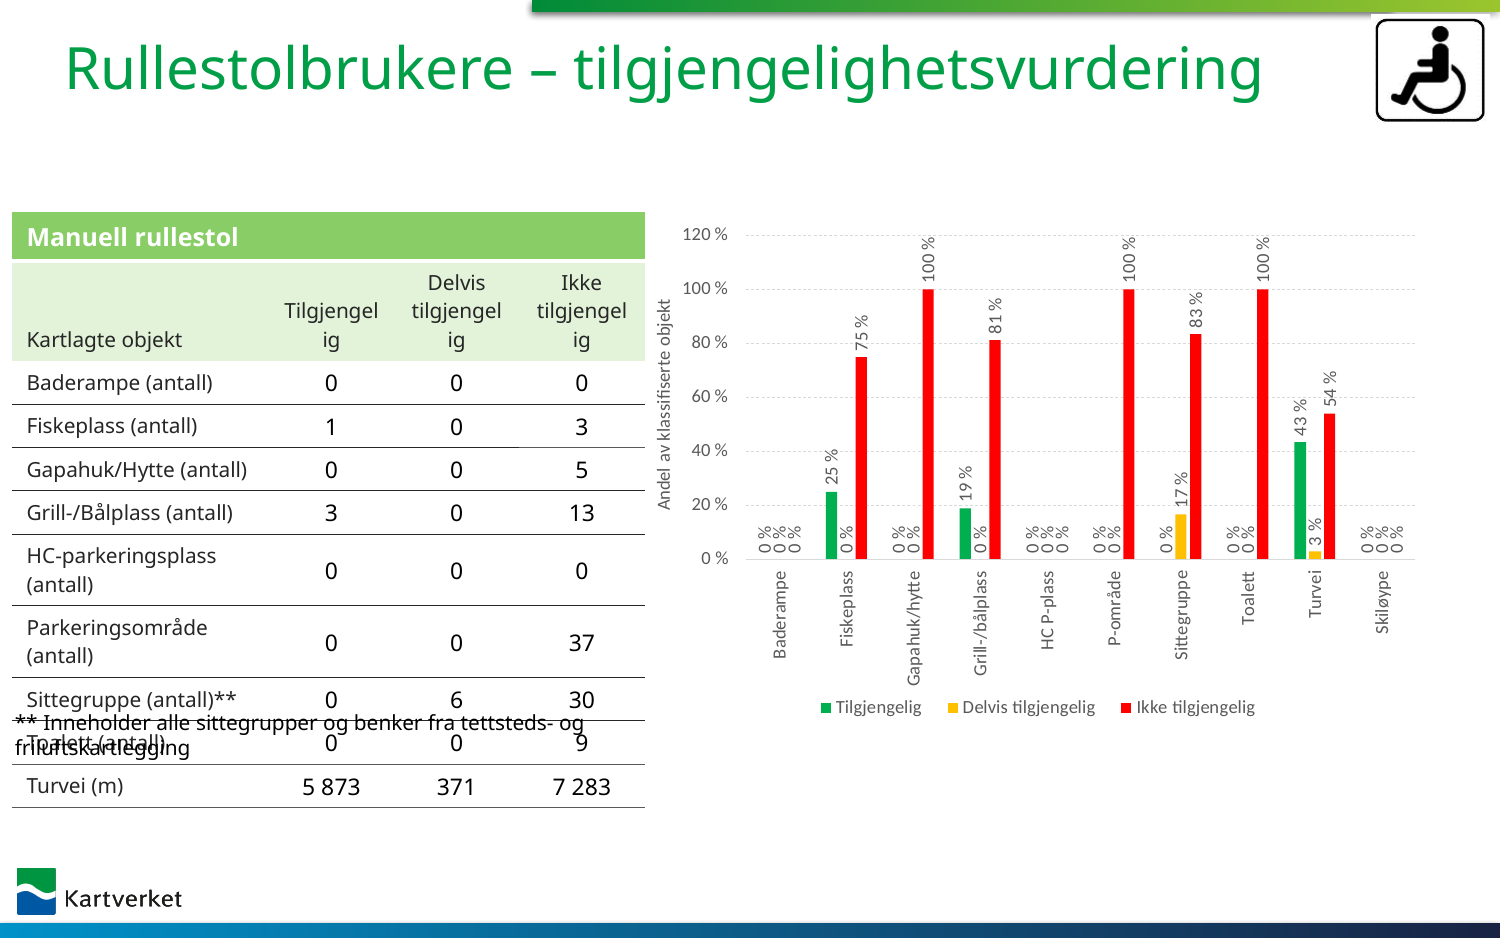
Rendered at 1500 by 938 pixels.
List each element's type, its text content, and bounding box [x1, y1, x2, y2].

table_cell 5 873 [269, 768, 394, 807]
table_cell Fiskeplass (antall) [12, 405, 269, 447]
table_cell Turvei (m) [12, 768, 269, 807]
table_cell 5 [519, 448, 638, 490]
table_cell 1 [269, 405, 394, 447]
table_cell 0 [269, 448, 394, 490]
table_cell 0 [394, 606, 519, 677]
table_cell 0 [519, 535, 638, 605]
table_cell Kartlagte objekt [12, 263, 269, 361]
table_cell 371 [394, 768, 519, 807]
table_cell 13 [519, 491, 638, 534]
table_cell 0 [394, 361, 519, 404]
table_cell Parkeringsområde (antall) [12, 606, 269, 677]
table_cell 3 [269, 491, 394, 534]
picture [643, 218, 1426, 728]
table_cell 37 [519, 606, 638, 677]
table_cell Sittegruppe (antall)** [12, 678, 269, 702]
table_cell Ikke tilgjengelig [519, 263, 638, 361]
table_cell 0 [269, 678, 394, 702]
text_box Rullestolbrukere – tilgjengelighetsvurdering [49, 12, 1372, 109]
table_cell HC-parkeringsplass (antall) [12, 535, 269, 605]
table_cell 0 [519, 361, 638, 404]
table_cell Gapahuk/Hytte (antall) [12, 448, 269, 490]
table_cell 7 283 [519, 768, 645, 807]
table_cell 0 [269, 606, 394, 677]
table_cell 0 [394, 535, 519, 605]
table_cell 0 [269, 361, 394, 404]
picture [1371, 13, 1491, 127]
table_cell 30 [519, 678, 638, 702]
text_box ** Inneholder alle sittegrupper og benker fra tettsteds- og friluftskartlegging [0, 702, 745, 768]
table_cell 0 [269, 535, 394, 605]
table_cell 0 [394, 405, 519, 447]
table_cell 3 [519, 405, 638, 447]
table_cell 0 [394, 448, 519, 490]
table_cell Baderampe (antall) [12, 361, 269, 404]
table_cell Tilgjengelig [269, 263, 394, 361]
table_cell 0 [394, 491, 519, 534]
table_cell Delvis tilgjengelig [394, 263, 519, 361]
table_cell 6 [394, 678, 519, 702]
table_header Manuell rullestol [12, 212, 645, 259]
table_cell Grill-/Bålplass (antall) [12, 491, 269, 534]
